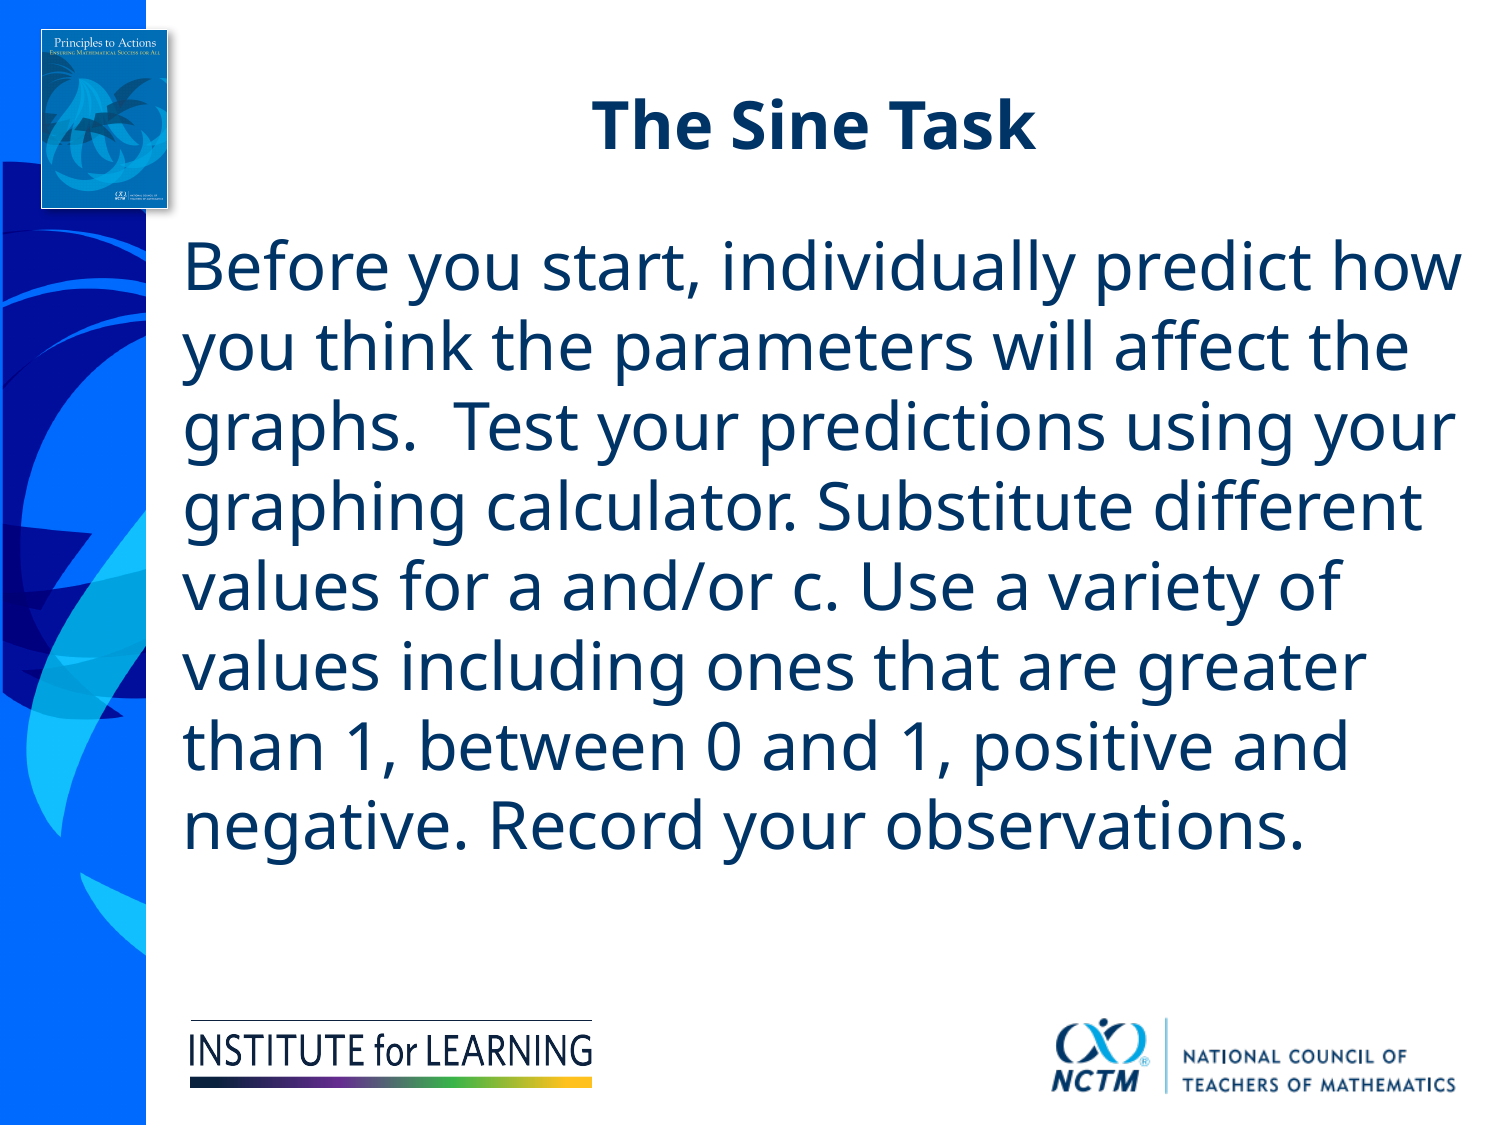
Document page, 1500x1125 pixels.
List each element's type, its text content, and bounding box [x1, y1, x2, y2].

picture [190, 1020, 592, 1088]
picture [1034, 997, 1474, 1112]
text_box Before you start, individually predict how you think the parameters will affect the graphs. Test your predictions using your graphing calculator. Substitute different values for a and/or c. Use a variety of values including ones that are greater than 1, between 0 and 1, positive and negative. Record your observations. [167, 216, 1500, 601]
picture [0, 0, 168, 1125]
text_box The Sine Task [173, 28, 1500, 216]
